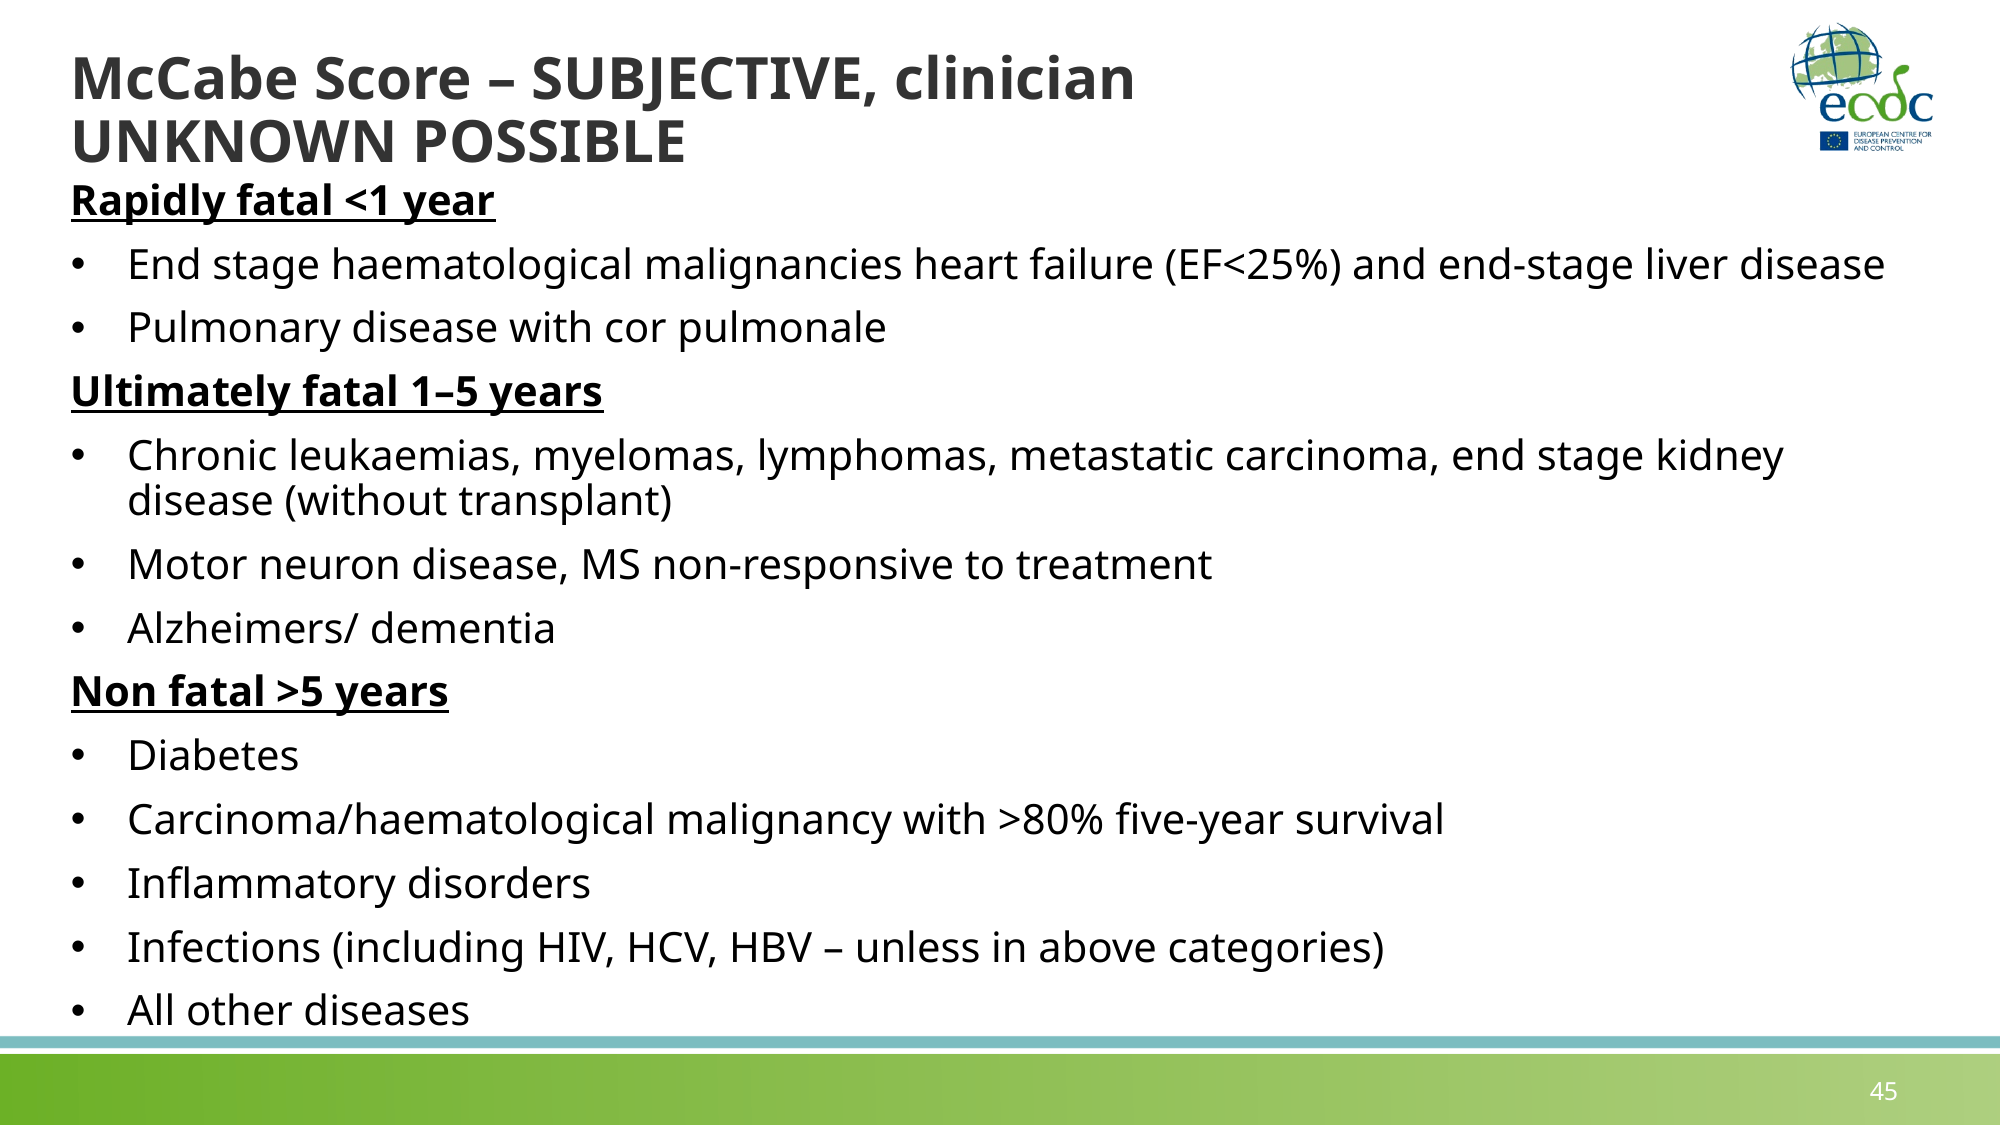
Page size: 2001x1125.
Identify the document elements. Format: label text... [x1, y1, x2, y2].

picture [0, 0, 2000, 1125]
list Rapidly fatal <1 year End stage haematological malignancies heart failure (EF<25%) and end-stage liver disease Pulmonary disease with cor pulmonale Ultimately fatal 1–5 years Chronic leukaemias, myelomas, lymphomas, metastatic carcinoma, end stage kidney disease (without transplant) Motor neuron disease, MS non-responsive to treatment Alzheimers/ dementia Non fatal >5 years Diabetes Carcinoma/haematological malignancy with >80% five-year survival Inflammatory disorders Infections (including HIV, HCV, HBV – unless in above categories) All other diseases [70, 179, 1936, 1025]
slide_number 45 [1494, 1062, 1914, 1123]
title McCabe Score – SUBJECTIVE, clinician UNKNOWN POSSIBLE [70, 49, 1764, 179]
